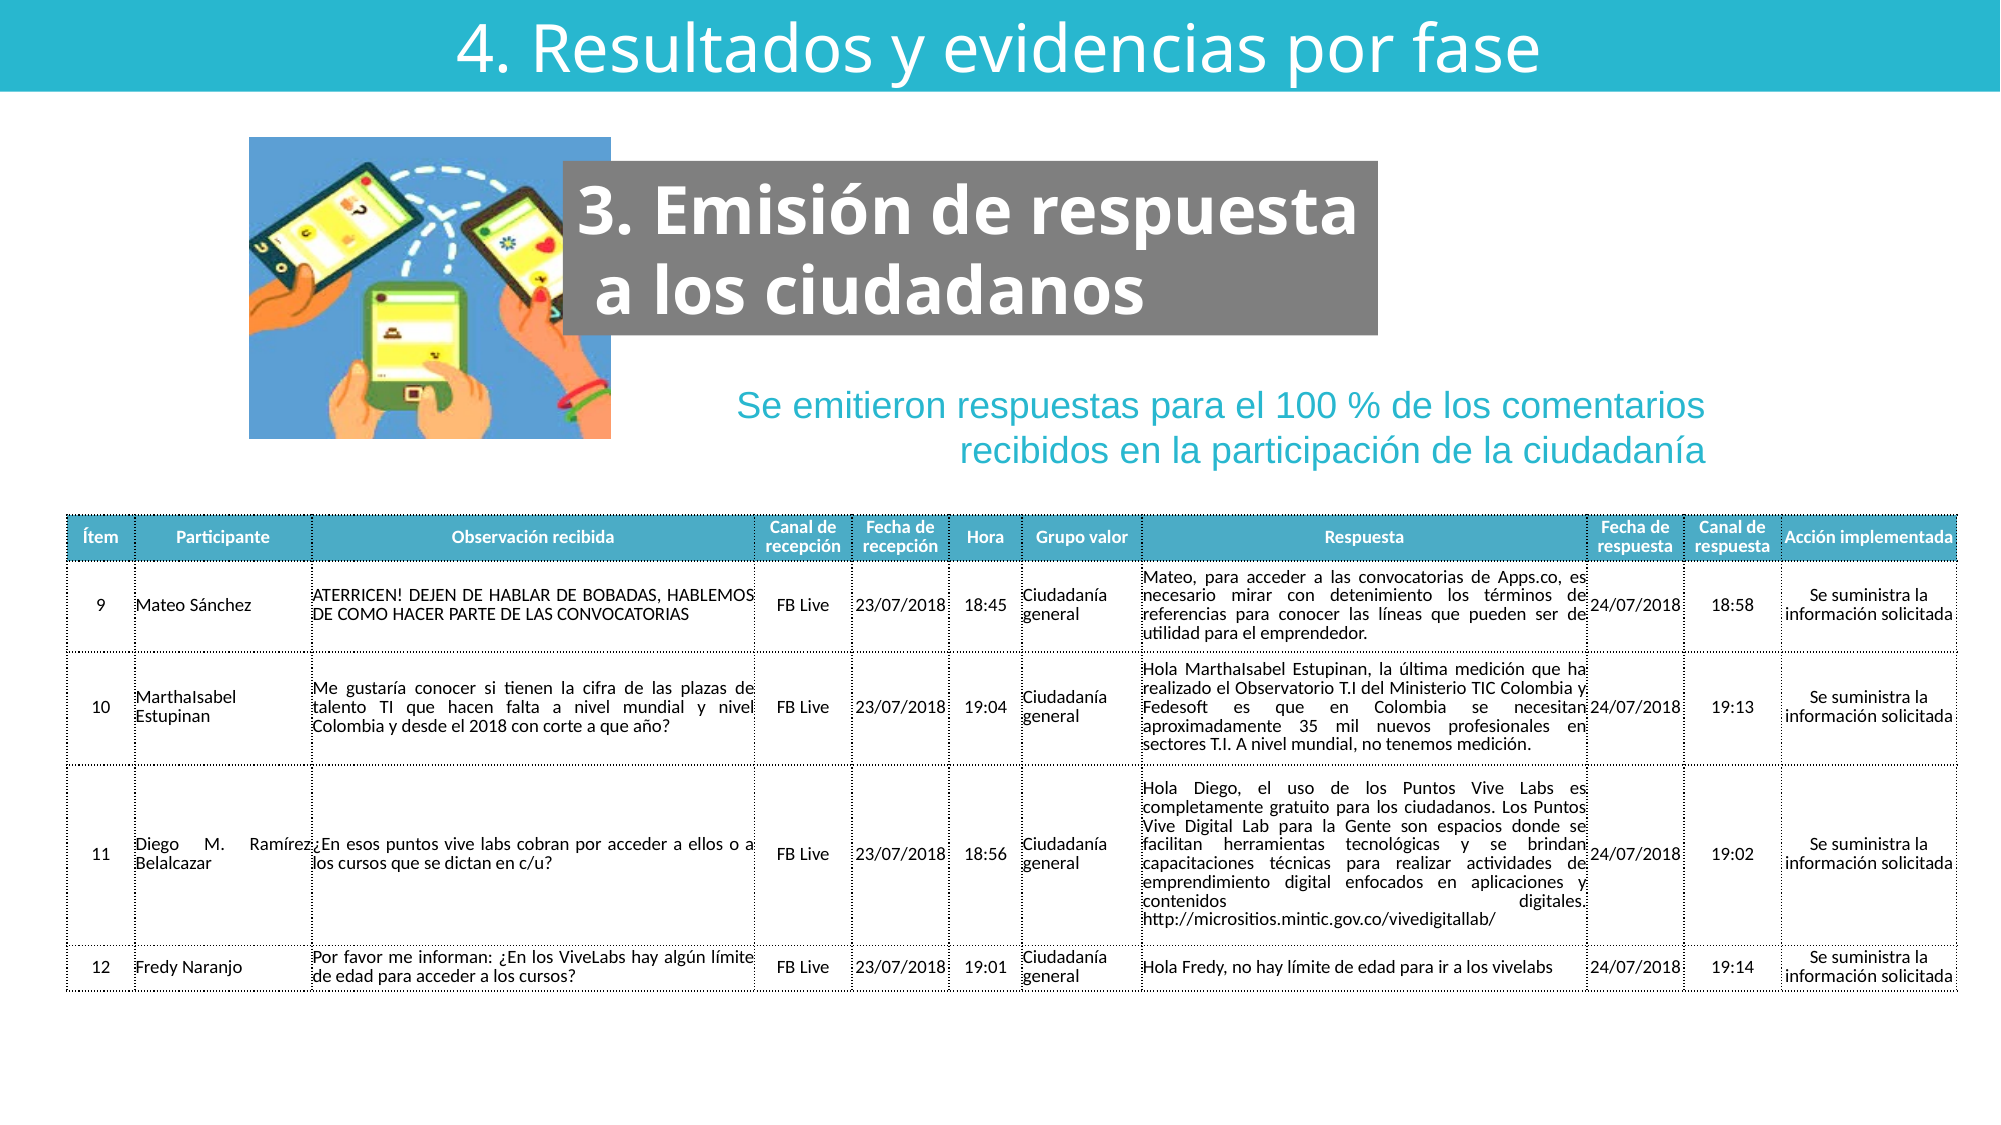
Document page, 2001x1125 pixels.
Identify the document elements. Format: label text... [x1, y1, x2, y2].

table_cell 19:04 [949, 652, 1022, 765]
table_cell Se suministra la información solicitada [1781, 765, 1957, 946]
table_cell 24/07/2018 [1587, 765, 1684, 946]
table_header Hora [949, 515, 1022, 561]
table_cell Por favor me informan: ¿En los ViveLabs hay algún límite de edad para acceder a los cursos? [312, 946, 755, 991]
table_cell Mateo Sánchez [135, 561, 312, 652]
table_cell FB Live [755, 652, 852, 765]
table_cell 19:01 [949, 946, 1022, 991]
table_cell Fredy Naranjo [135, 946, 312, 991]
table_header Canal de respuesta [1684, 515, 1781, 561]
table_cell 23/07/2018 [852, 765, 949, 946]
table_cell FB Live [755, 765, 852, 946]
picture [249, 136, 611, 439]
table_cell Ciudadanía general [1022, 561, 1142, 652]
table_cell 10 [67, 652, 135, 765]
table_cell 18:45 [949, 561, 1022, 652]
table_header Grupo valor [1022, 515, 1142, 561]
table_cell 18:58 [1684, 561, 1781, 652]
table_header Ítem [67, 515, 135, 561]
table_header Acción implementada [1781, 515, 1957, 561]
table_cell 24/07/2018 [1587, 946, 1684, 991]
table_cell Ciudadanía general [1022, 765, 1142, 946]
table_cell Se suministra la información solicitada [1781, 652, 1957, 765]
table_cell 9 [67, 561, 135, 652]
table_cell Hola MarthaIsabel Estupinan, la última medición que ha realizado el Observatorio T.I del Ministerio TIC Colombia y Fedesoft es que en Colombia se necesitan aproximadamente 35 mil nuevos profesionales en sectores T.I. A nivel mundial, no tenemos medición. [1142, 652, 1587, 765]
table_header Observación recibida [312, 515, 755, 561]
table_header Fecha de respuesta [1587, 515, 1684, 561]
table_cell 19:14 [1684, 946, 1781, 991]
table_cell Se suministra la información solicitada [1781, 946, 1957, 991]
table_cell Mateo, para acceder a las convocatorias de Apps.co, es necesario mirar con detenimiento los términos de referencias para conocer las líneas que pueden ser de utilidad para el emprendedor. [1142, 561, 1587, 652]
table_header Respuesta [1142, 515, 1587, 561]
table_cell 24/07/2018 [1587, 561, 1684, 652]
table_cell ¿En esos puntos vive labs cobran por acceder a ellos o a los cursos que se dictan en c/u? [312, 765, 755, 946]
table_cell Diego M. Ramírez Belalcazar [135, 765, 312, 946]
table_cell MarthaIsabel Estupinan [135, 652, 312, 765]
table_cell Se suministra la información solicitada [1781, 561, 1957, 652]
table_cell Ciudadanía general [1022, 652, 1142, 765]
table_header Fecha de recepción [852, 515, 949, 561]
table_cell 23/07/2018 [852, 652, 949, 765]
text_box Se emitieron respuestas para el 100 % de los comentarios recibidos en la participación de la ciudadanía [657, 373, 1721, 479]
table_cell FB Live [755, 946, 852, 991]
table_cell 18:56 [949, 765, 1022, 946]
table_cell 11 [67, 765, 135, 946]
table_cell 23/07/2018 [852, 946, 949, 991]
table_cell FB Live [755, 561, 852, 652]
table_header Participante [135, 515, 312, 561]
table_cell 12 [67, 946, 135, 991]
table_cell ATERRICEN! DEJEN DE HABLAR DE BOBADAS, HABLEMOS DE COMO HACER PARTE DE LAS CONVOCATORIAS [312, 561, 755, 652]
table_header Canal de recepción [755, 515, 852, 561]
table_cell 24/07/2018 [1587, 652, 1684, 765]
table_cell Hola Diego, el uso de los Puntos Vive Labs es completamente gratuito para los ciudadanos. Los Puntos Vive Digital Lab para la Gente son espacios donde se facilitan herramientas tecnológicas y se brindan capacitaciones técnicas para realizar actividades de emprendimiento digital enfocados en aplicaciones y contenidos digitales. http://micrositios.mintic.gov.co/vivedigitallab/ [1142, 765, 1587, 946]
table_cell 19:13 [1684, 652, 1781, 765]
table_cell 19:02 [1684, 765, 1781, 946]
table_cell Me gustaría conocer si tienen la cifra de las plazas de talento TI que hacen falta a nivel mundial y nivel Colombia y desde el 2018 con corte a que año? [312, 652, 755, 765]
text_box 4. Resultados y evidencias por fase [0, 0, 2000, 94]
text_box 3. Emisión de respuesta a los ciudadanos [615, 160, 1378, 336]
table_cell Hola Fredy, no hay límite de edad para ir a los vivelabs [1142, 946, 1587, 991]
table_cell 23/07/2018 [852, 561, 949, 652]
table_cell Ciudadanía general [1022, 946, 1142, 991]
